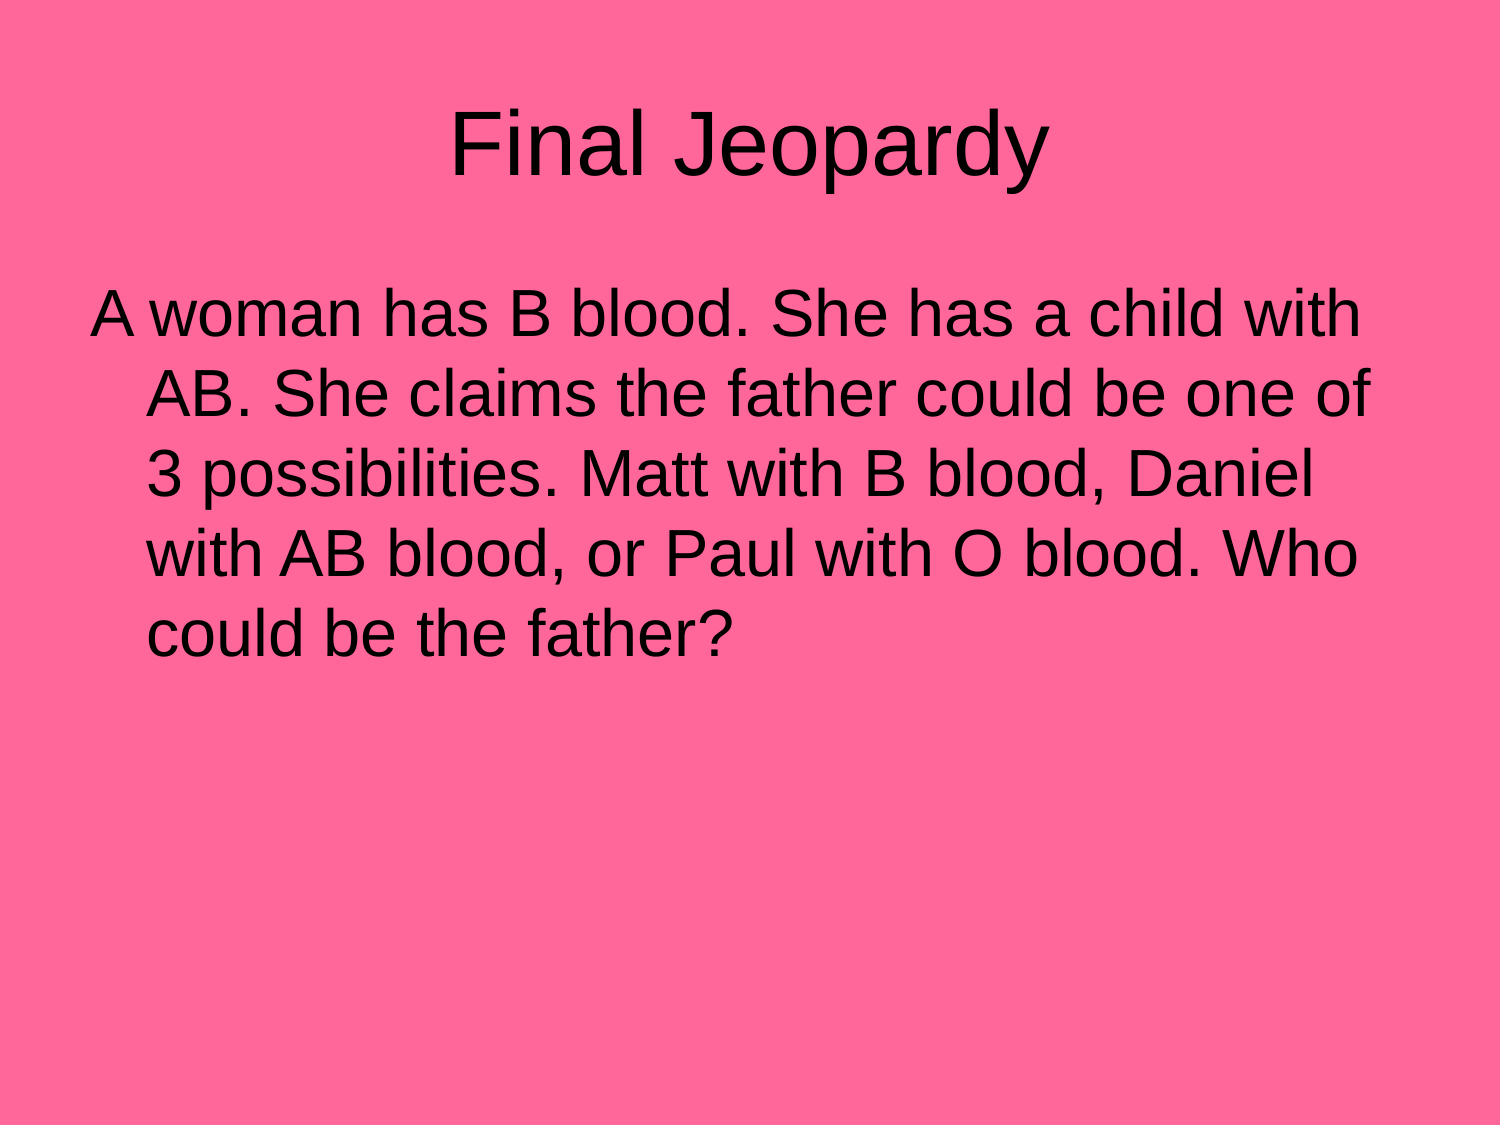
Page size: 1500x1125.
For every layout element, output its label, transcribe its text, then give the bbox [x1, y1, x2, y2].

list A woman has B blood. She has a child with AB. She claims the father could be one of 3 possibilities. Matt with B blood, Daniel with AB blood, or Paul with O blood. Who could be the father? [74, 262, 1426, 1006]
title Final Jeopardy [74, 44, 1426, 233]
